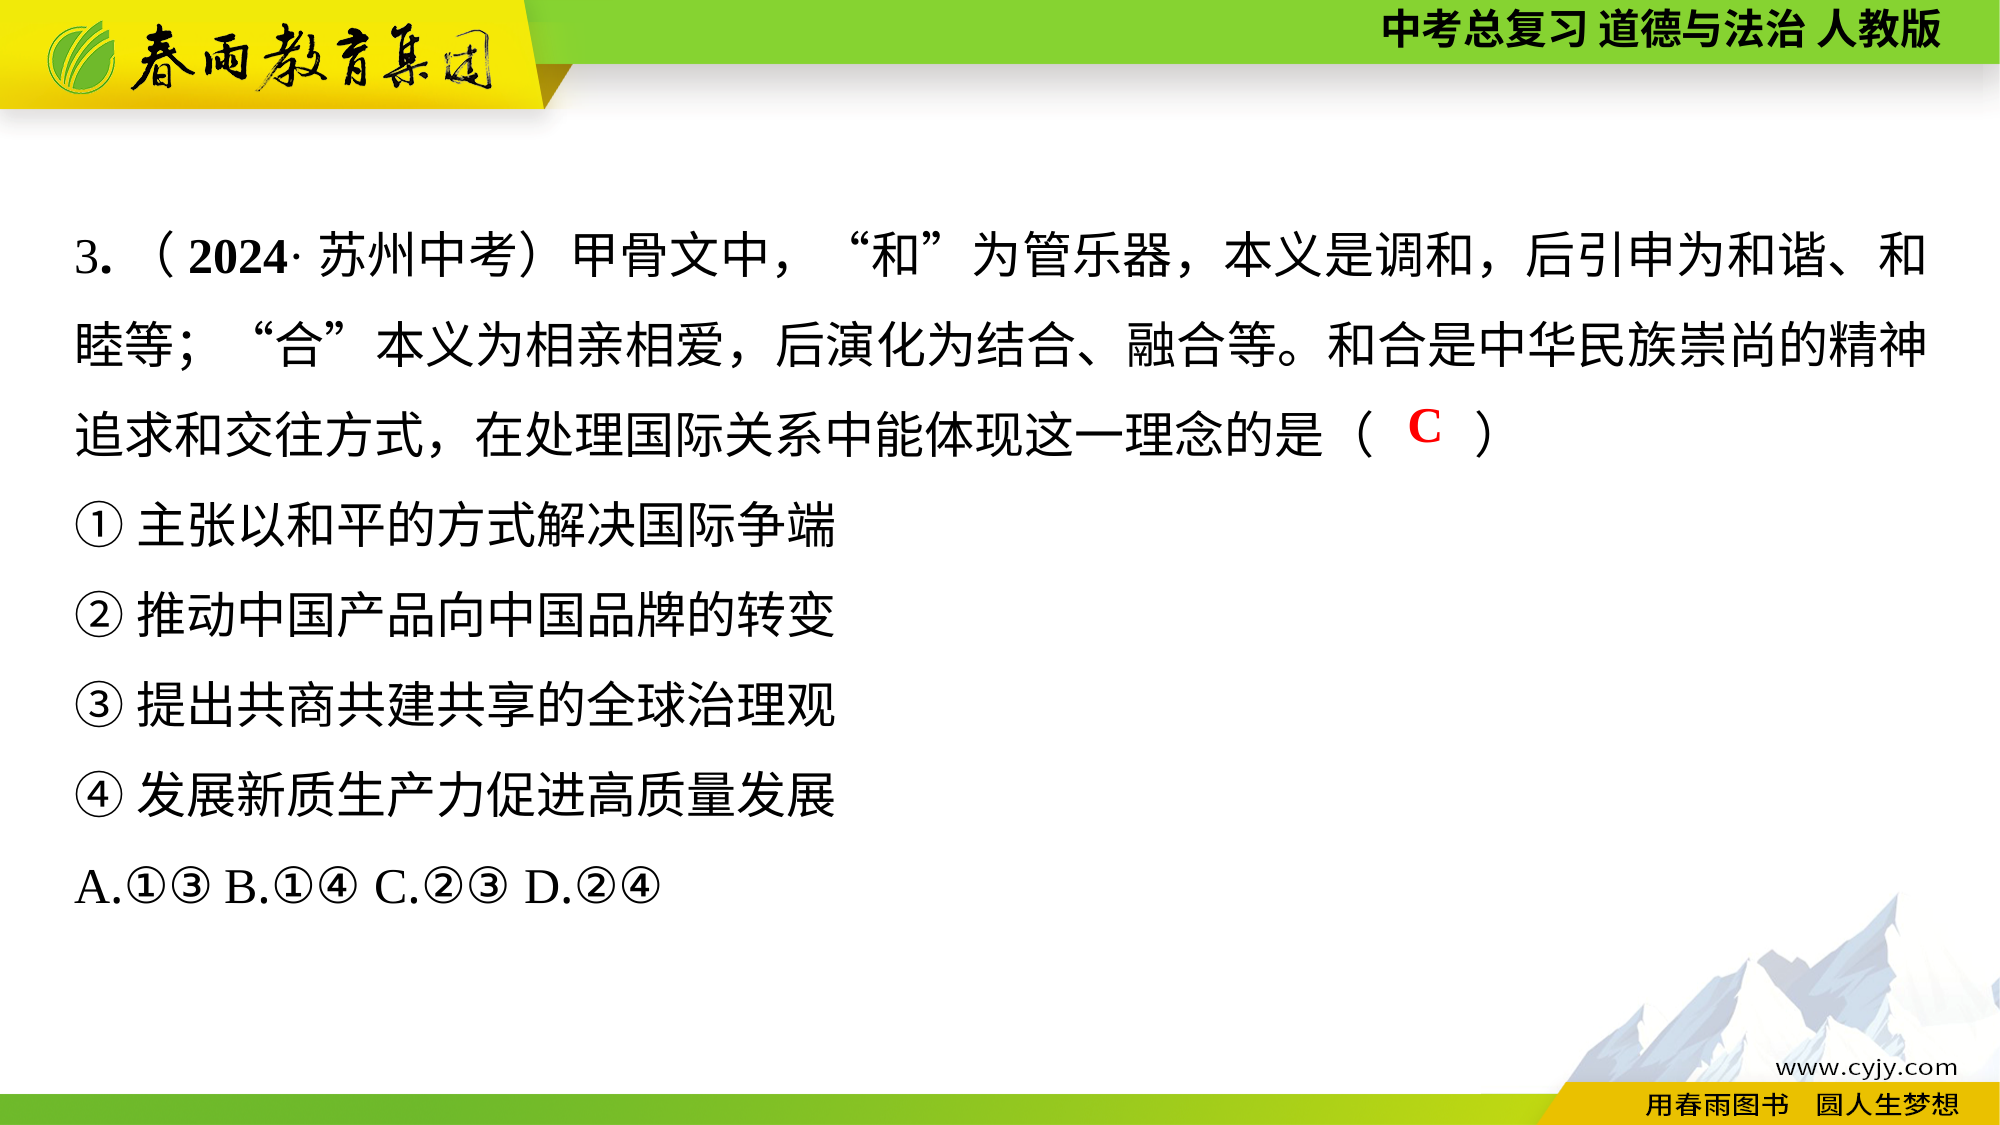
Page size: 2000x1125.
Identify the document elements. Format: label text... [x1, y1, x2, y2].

text_box C [1392, 385, 1459, 461]
picture [0, 0, 2000, 1125]
list 3.（2024·苏州中考）甲骨文中，“和”为管乐器，本义是调和，后引申为和谐、和睦等；“合”本义为相亲相爱，后演化为结合、融合等。和合是中华民族崇尚的精神追求和交往方式，在处理国际关系中能体现这一理念的是（ ） ①主张以和平的方式解决国际争端 ②推动中国产品向中国品牌的转变 ③提出共商共建共享的全球治理观 ④发展新质生产力促进高质量发展 A.①③ B.①④ C.②③ D.②④ [59, 186, 1944, 929]
